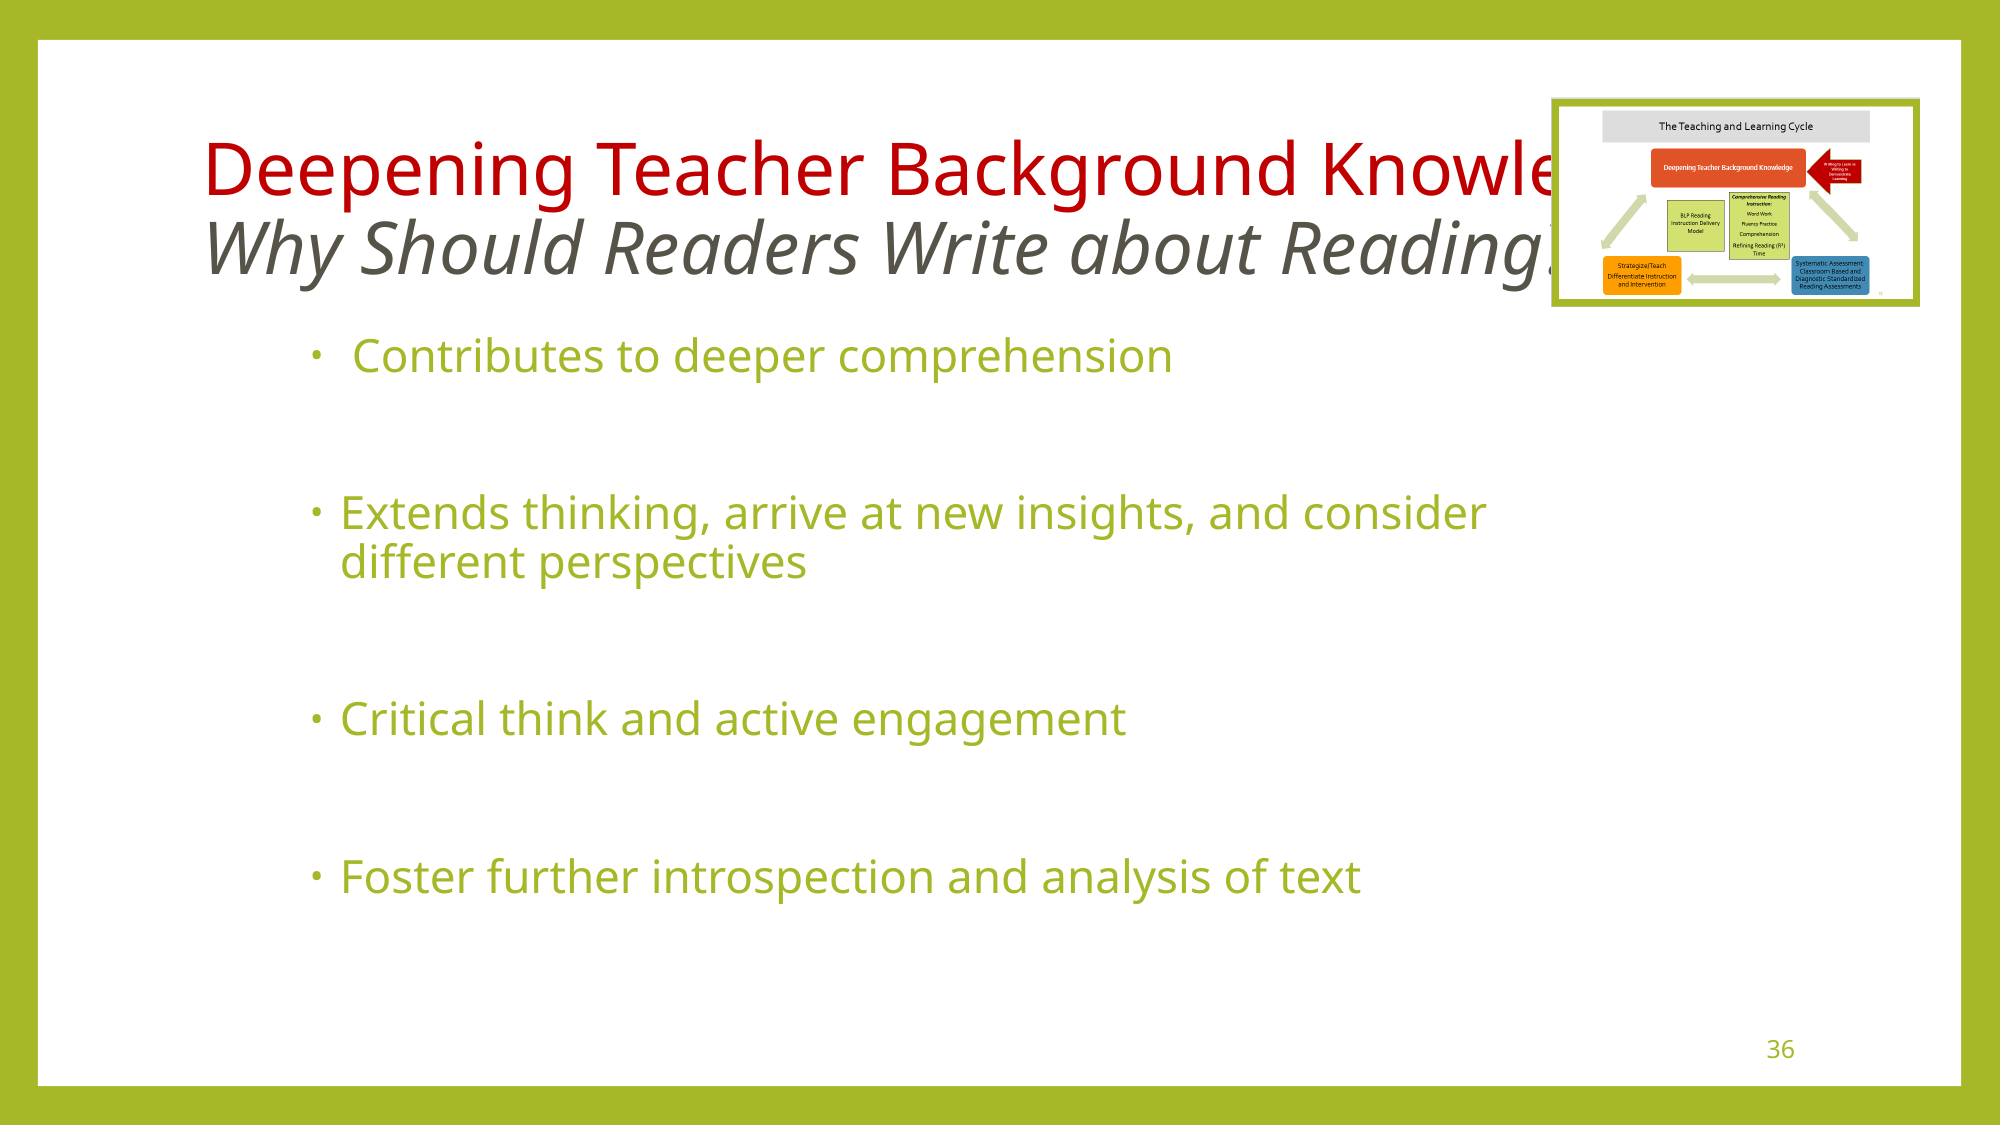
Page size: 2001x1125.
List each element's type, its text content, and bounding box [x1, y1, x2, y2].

list Contributes to deeper comprehension Extends thinking, arrive at new insights, and consider different perspectives Critical think and active engagement Foster further introspection and analysis of text [287, 324, 1638, 1125]
title Deepening Teacher Background Knowledge Why Should Readers Write about Reading? [187, 99, 1808, 323]
slide_number 36 [1530, 1020, 1811, 1081]
picture [1550, 97, 1920, 307]
